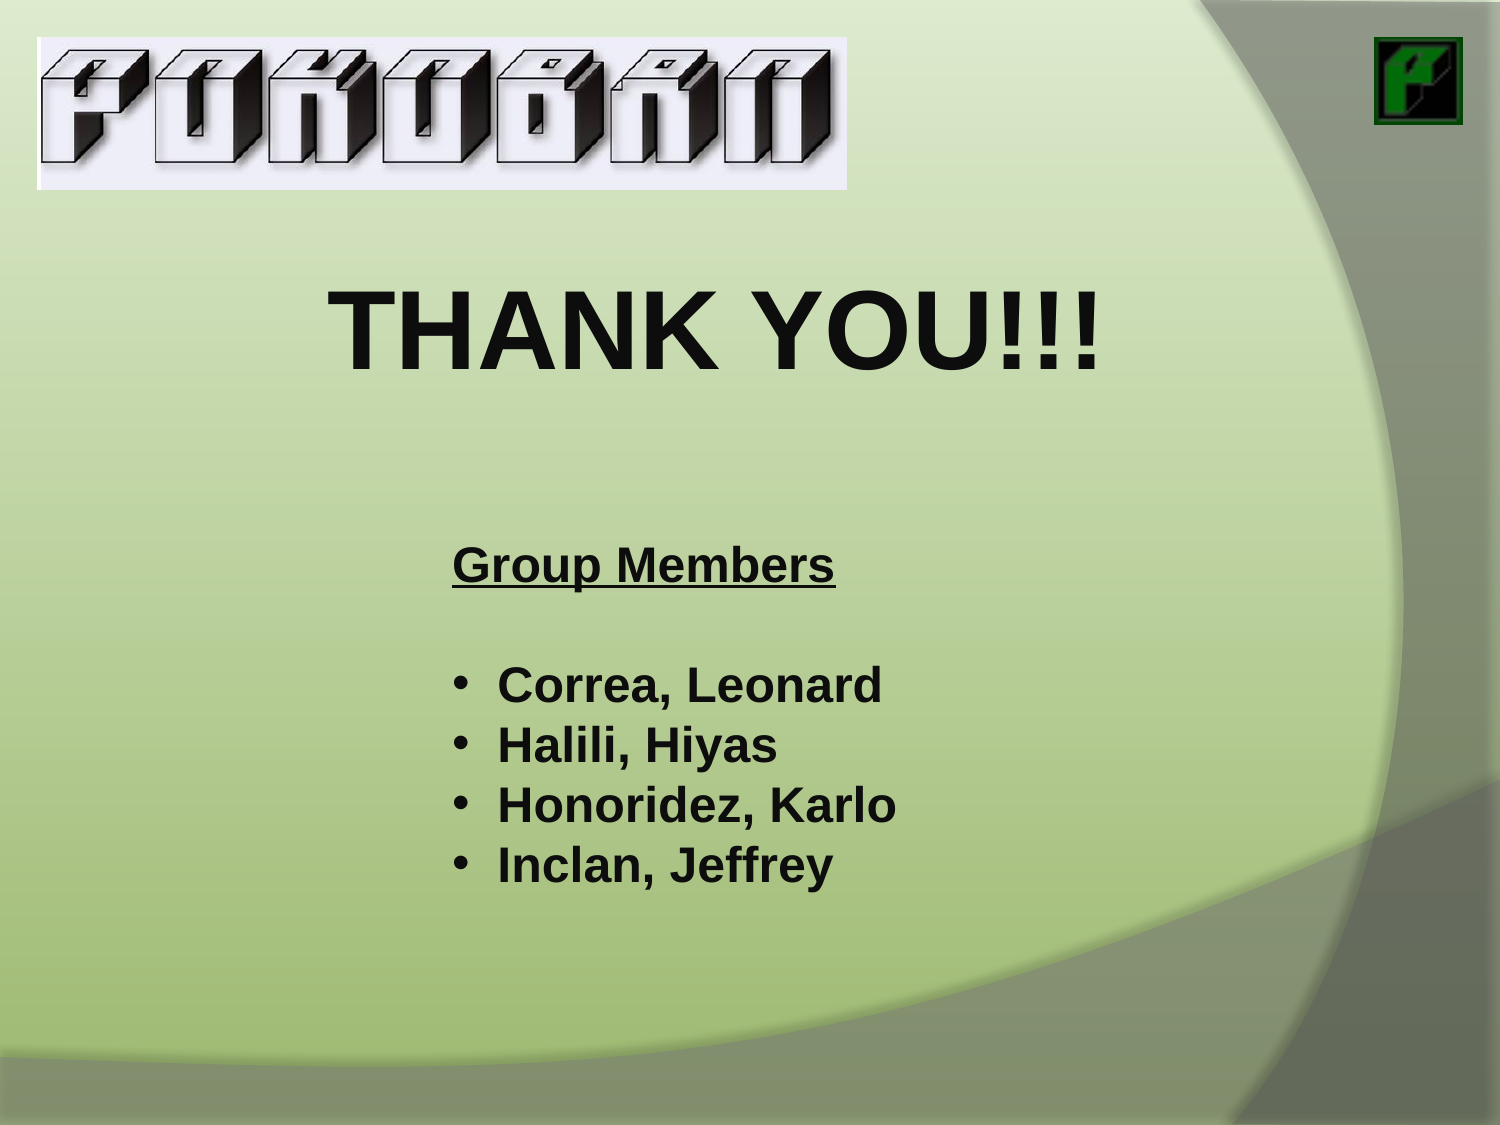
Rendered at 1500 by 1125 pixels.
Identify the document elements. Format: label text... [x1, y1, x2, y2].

picture [37, 37, 848, 191]
text_box THANK YOU!!! [312, 249, 1175, 400]
picture [1374, 37, 1463, 126]
text_box Group Members Correa, Leonard Halili, Hiyas Honoridez, Karlo Inclan, Jeffrey [437, 524, 1188, 900]
